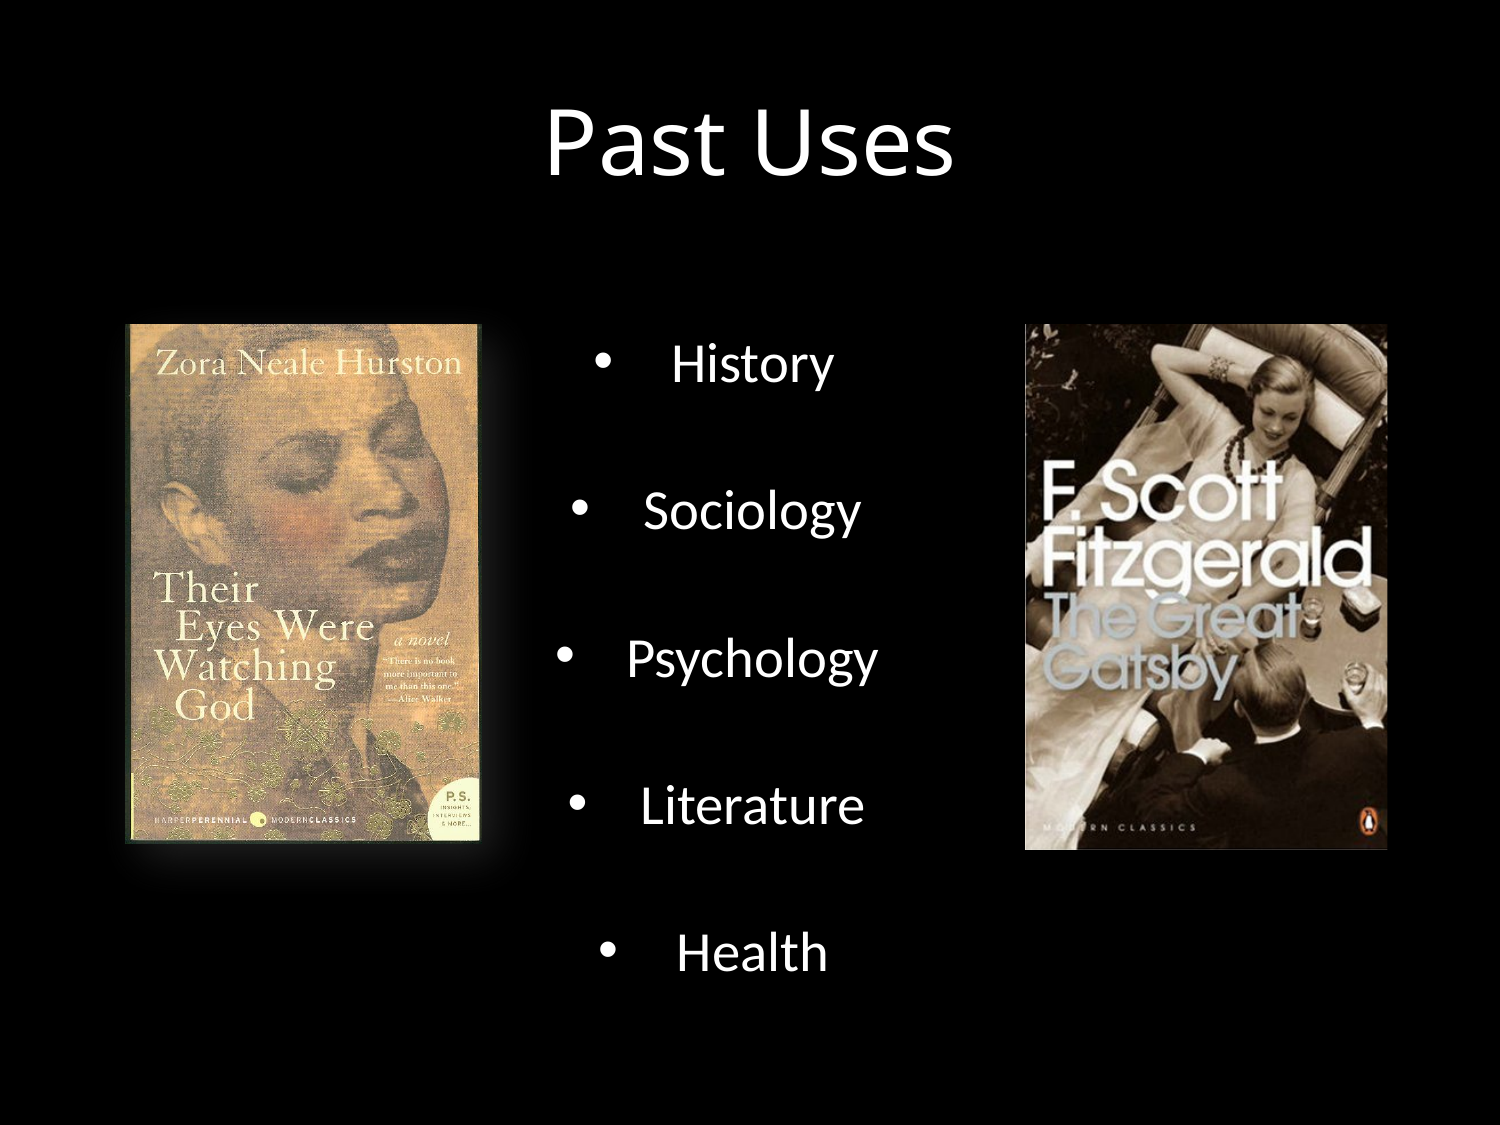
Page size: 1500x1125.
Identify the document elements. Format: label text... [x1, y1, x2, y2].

picture [124, 324, 482, 844]
picture [1024, 324, 1388, 851]
title Past Uses [75, 45, 1425, 233]
list History Sociology Psychology Literature Health [512, 249, 938, 993]
